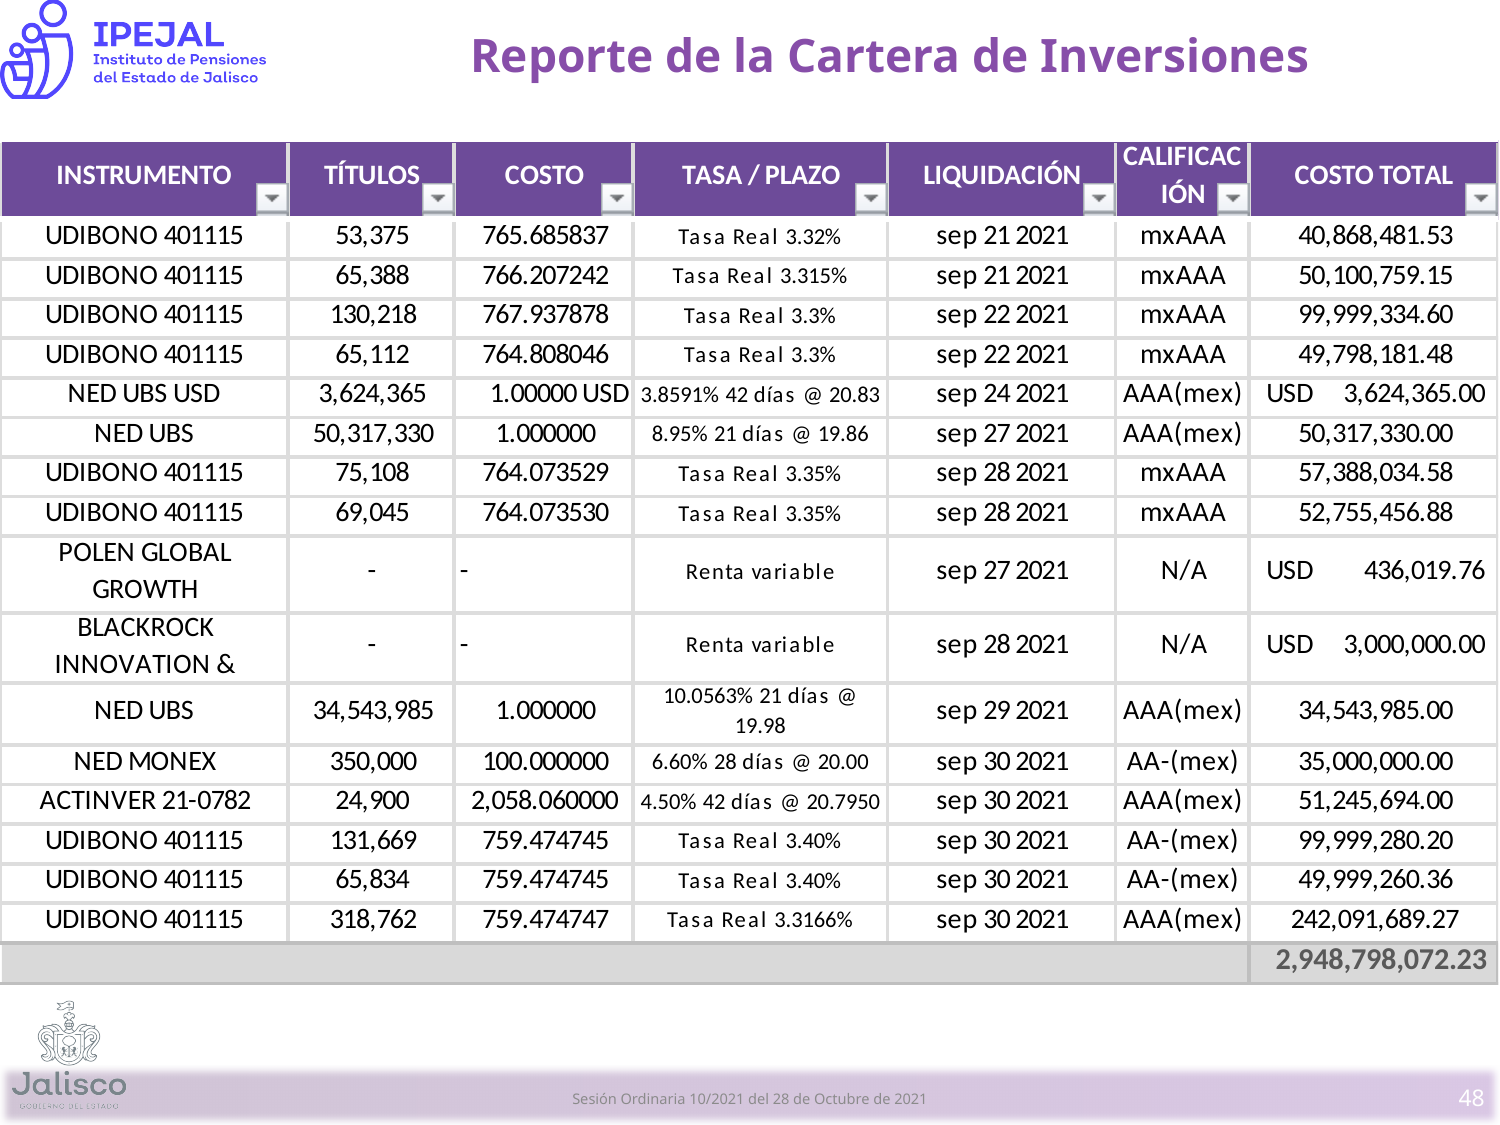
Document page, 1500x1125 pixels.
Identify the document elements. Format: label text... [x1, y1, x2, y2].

picture [0, 0, 266, 99]
footer Sesión Ordinaria 10/2021 del 28 de Octubre de 2021 [471, 1081, 1029, 1116]
picture [0, 138, 1500, 987]
picture [0, 993, 153, 1120]
title Reporte de la Cartera de Inversiones [455, 8, 1325, 107]
slide_number 48 [1149, 1069, 1500, 1125]
